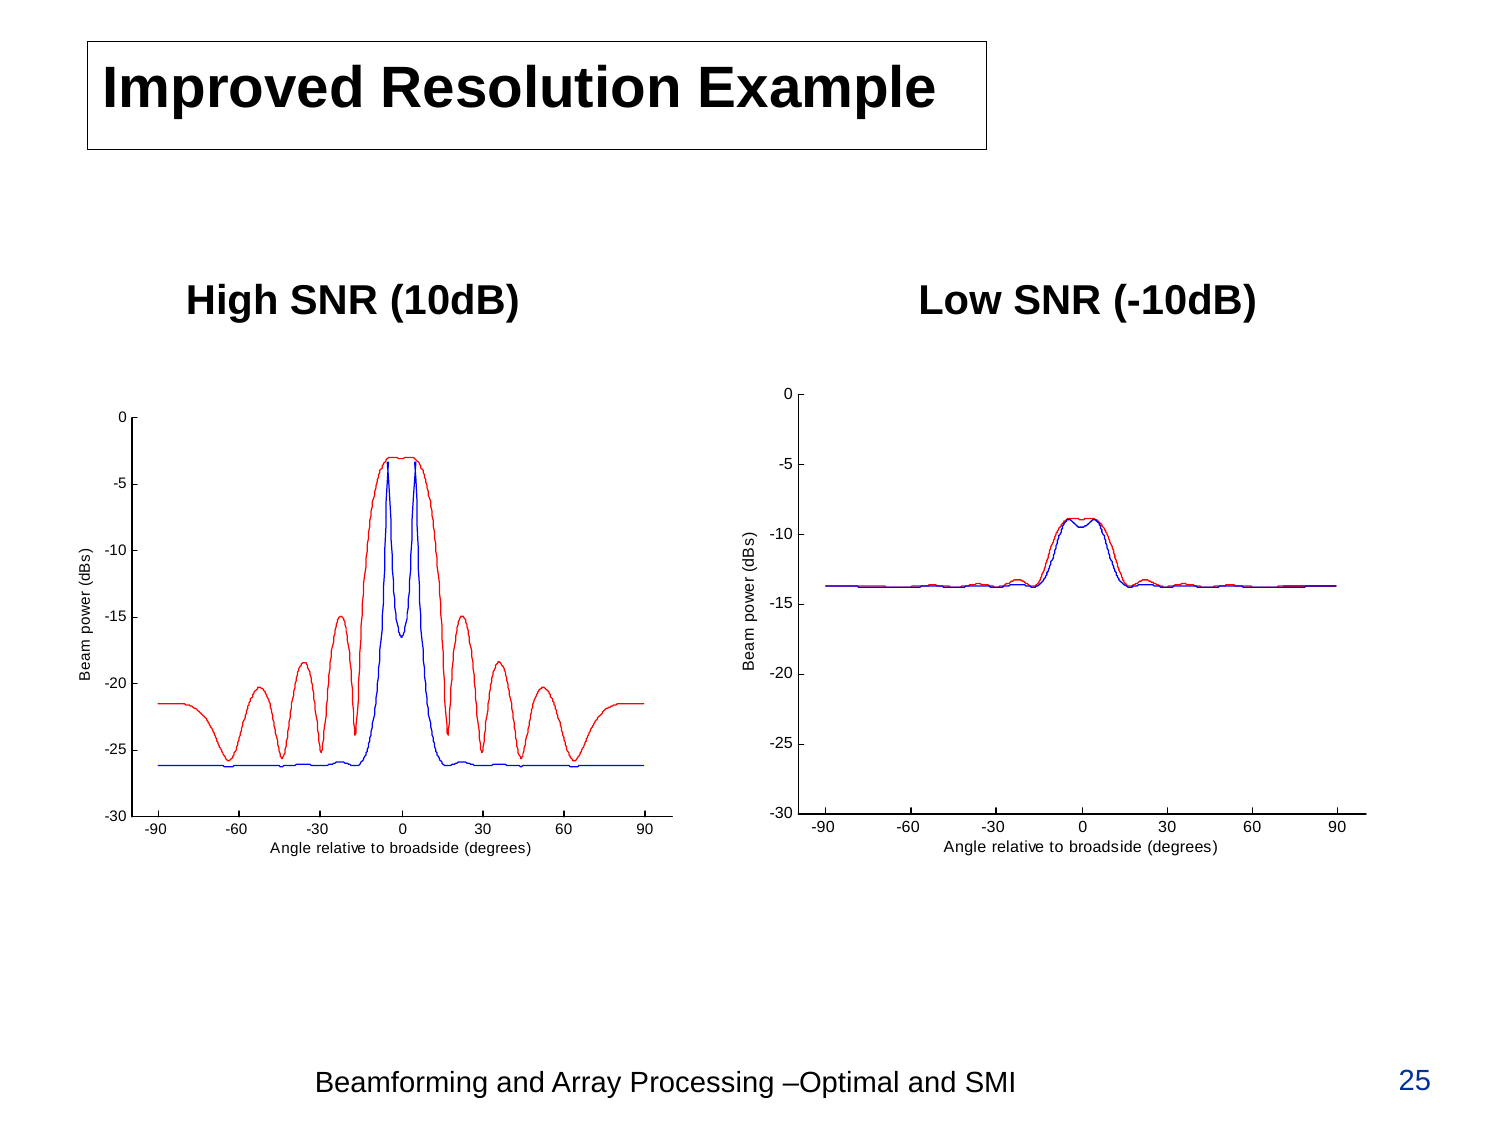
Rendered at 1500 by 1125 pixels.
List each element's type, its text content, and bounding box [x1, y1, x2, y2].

slide_number 25 [1207, 1055, 1447, 1102]
title Improved Resolution Example [87, 41, 987, 150]
picture [40, 355, 1436, 871]
text_box High SNR (10dB) [171, 255, 597, 337]
text_box Low SNR (-10dB) [903, 255, 1294, 337]
